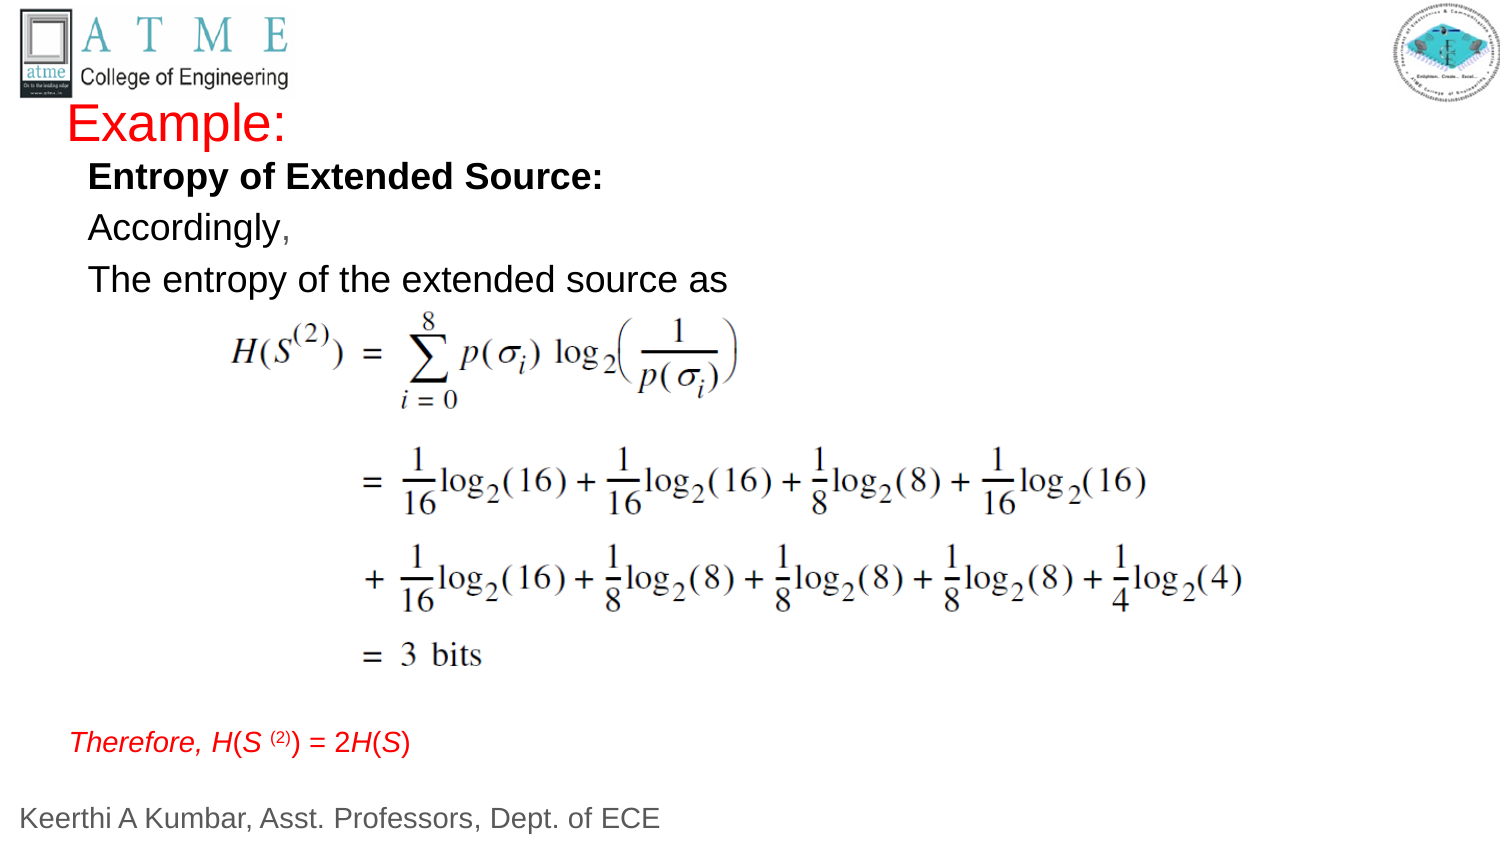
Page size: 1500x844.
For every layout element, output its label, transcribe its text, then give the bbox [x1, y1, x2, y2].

text_box Therefore, H(S (2)) = 2H(S) [53, 715, 477, 766]
title Example: [51, 72, 1449, 167]
picture [17, 6, 295, 99]
picture [1389, 1, 1500, 104]
list Entropy of Extended Source: Accordingly, The entropy of the extended source as [53, 129, 1452, 794]
picture [204, 300, 1286, 689]
